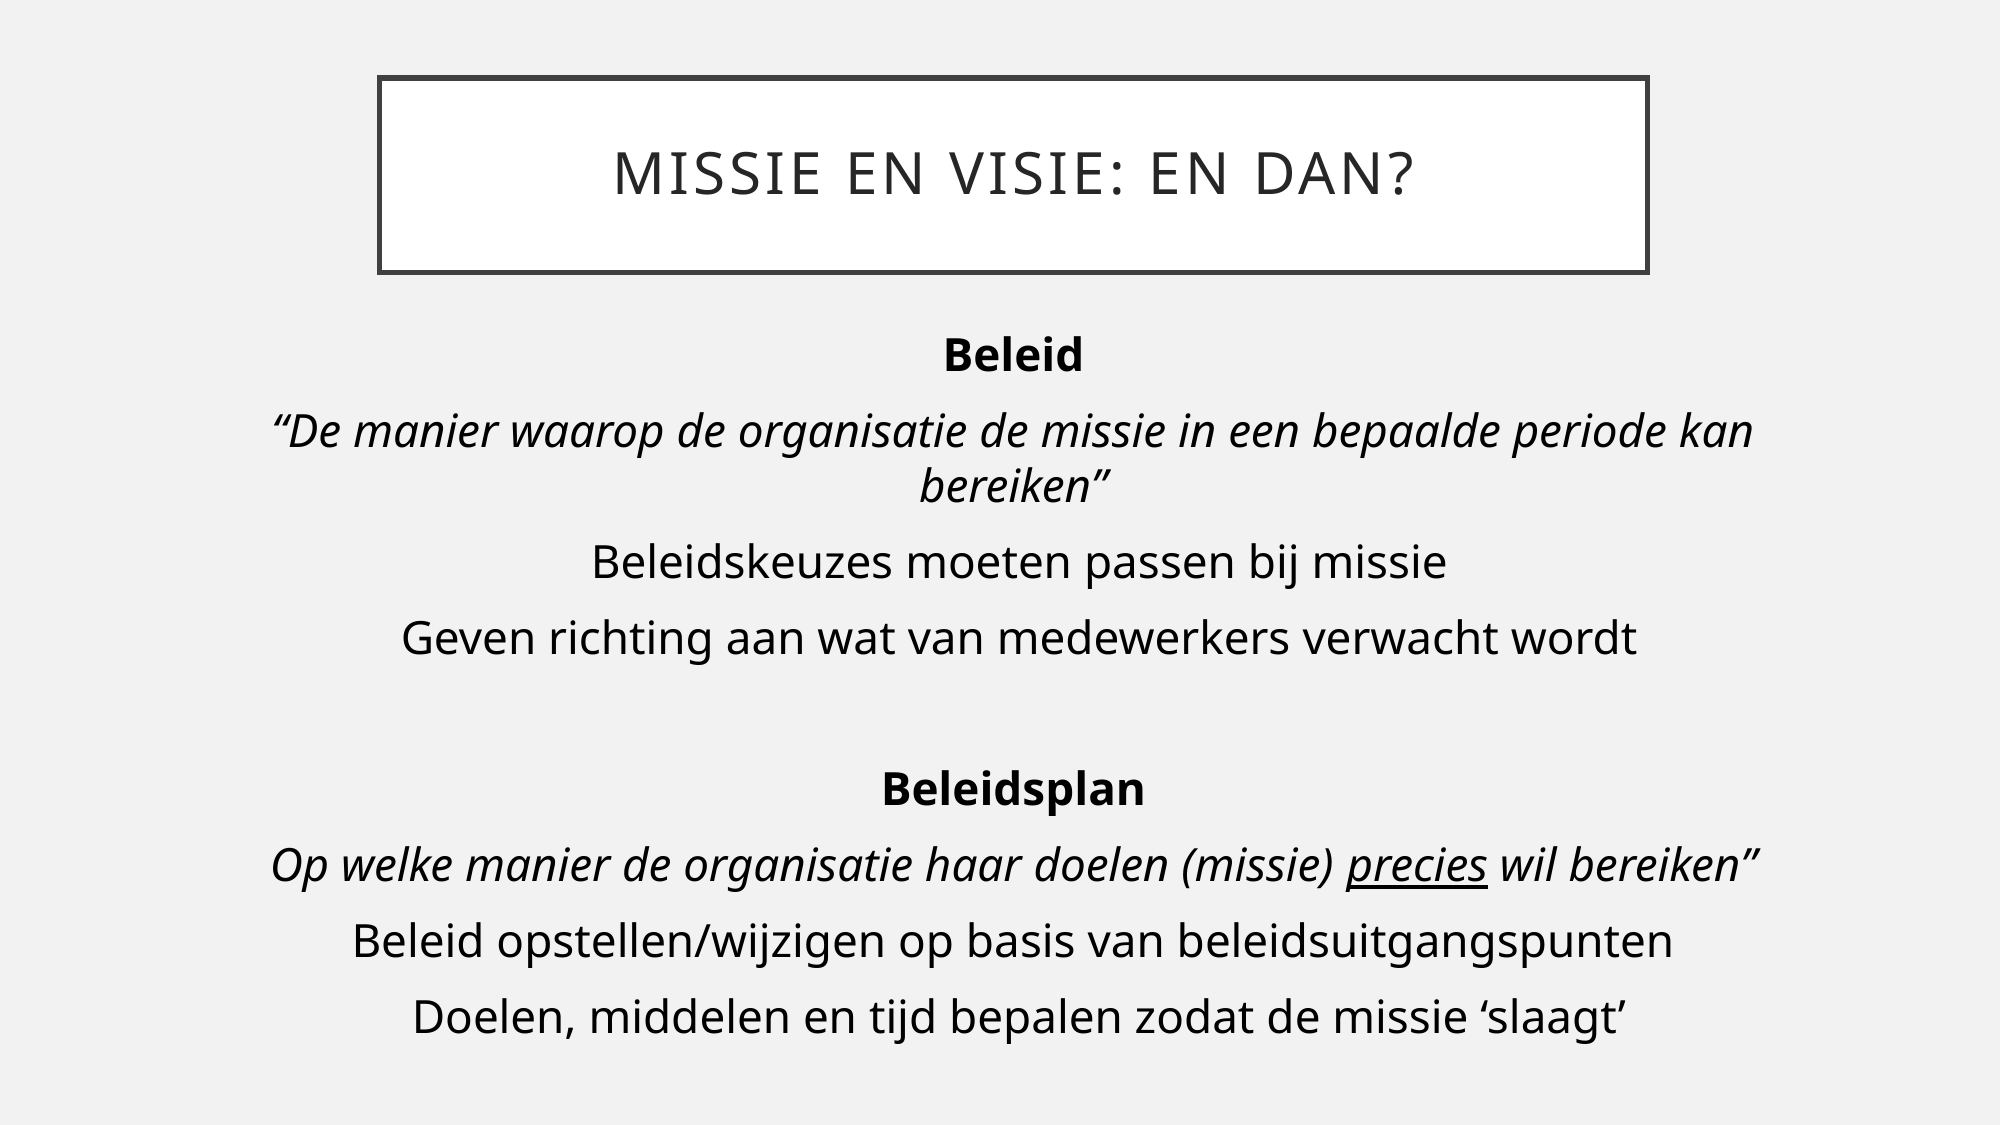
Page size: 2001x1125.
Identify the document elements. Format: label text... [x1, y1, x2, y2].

title Missie en visie: EN dan? [377, 75, 1650, 275]
list Beleid “De manier waarop de organisatie de missie in een bepaalde periode kan bereiken” Beleidskeuzes moeten passen bij missie Geven richting aan wat van medewerkers verwacht wordt Beleidsplan Op welke manier de organisatie haar doelen (missie) precies wil bereiken” Beleid opstellen/wijzigen op basis van beleidsuitgangspunten Doelen, middelen en tijd bepalen zodat de missie ‘slaagt’ [205, 318, 1822, 1081]
